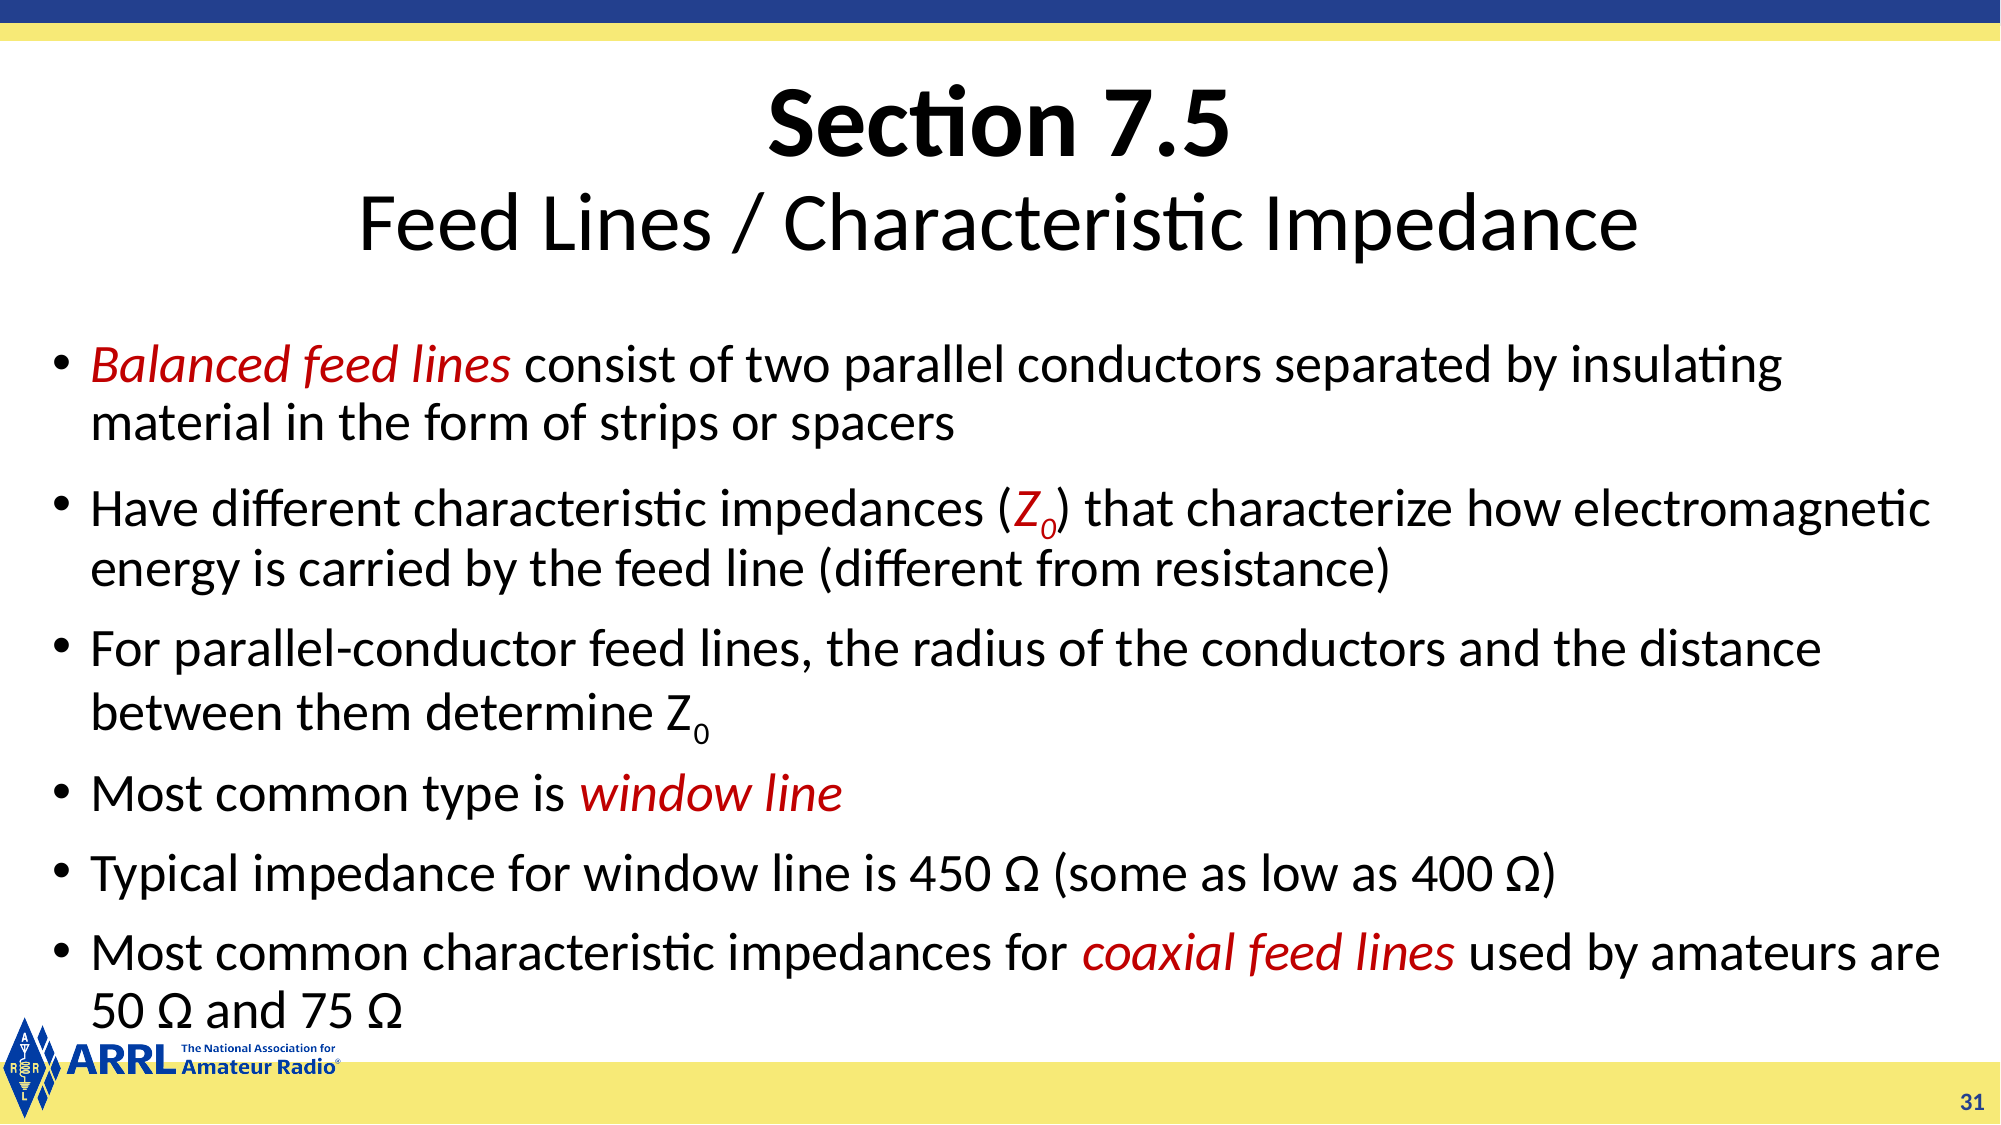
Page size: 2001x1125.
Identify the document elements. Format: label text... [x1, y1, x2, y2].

list Balanced feed lines consist of two parallel conductors separated by insulating material in the form of strips or spacers Have different characteristic impedances (Z0) that characterize how electromagnetic energy is carried by the feed line (different from resistance) For parallel-conductor feed lines, the radius of the conductors and the distance between them determine Z0 Most common type is window line Typical impedance for window line is 450 Ω (some as low as 400 Ω) Most common characteristic impedances for coaxial feed lines used by amateurs are 50 Ω and 75 Ω [37, 328, 1963, 1066]
title Section 7.5 Feed Lines / Characteristic Impedance [137, 59, 1863, 278]
picture [1, 1015, 342, 1121]
